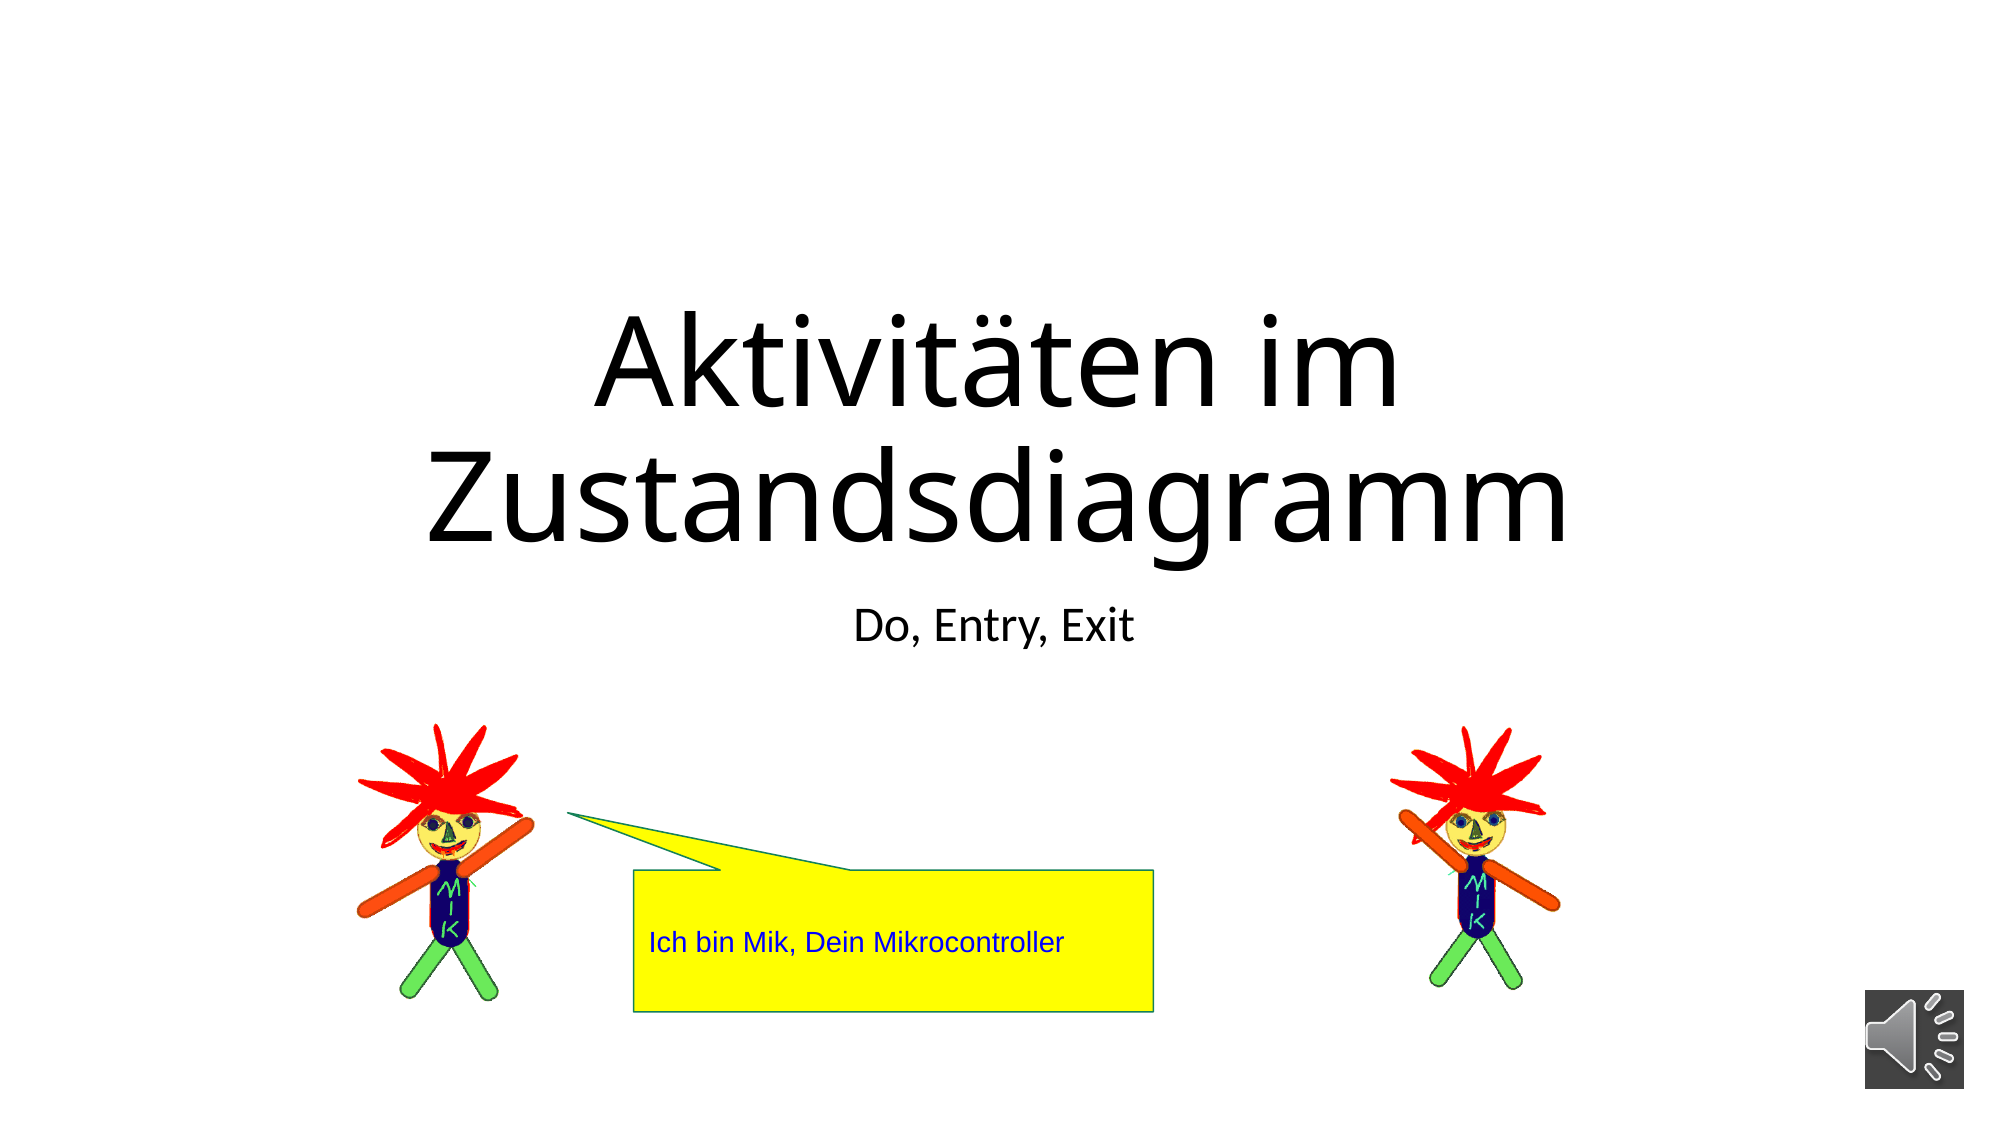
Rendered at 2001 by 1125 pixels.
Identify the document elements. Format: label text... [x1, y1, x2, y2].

picture [338, 716, 546, 1008]
picture [1378, 716, 1569, 997]
subtitle Do, Entry, Exit [249, 590, 1750, 863]
picture [1864, 989, 1965, 1090]
text_box Ich bin Mik, Dein Mikrocontroller [567, 812, 1154, 1012]
title Aktivitäten im Zustandsdiagramm [249, 184, 1750, 576]
